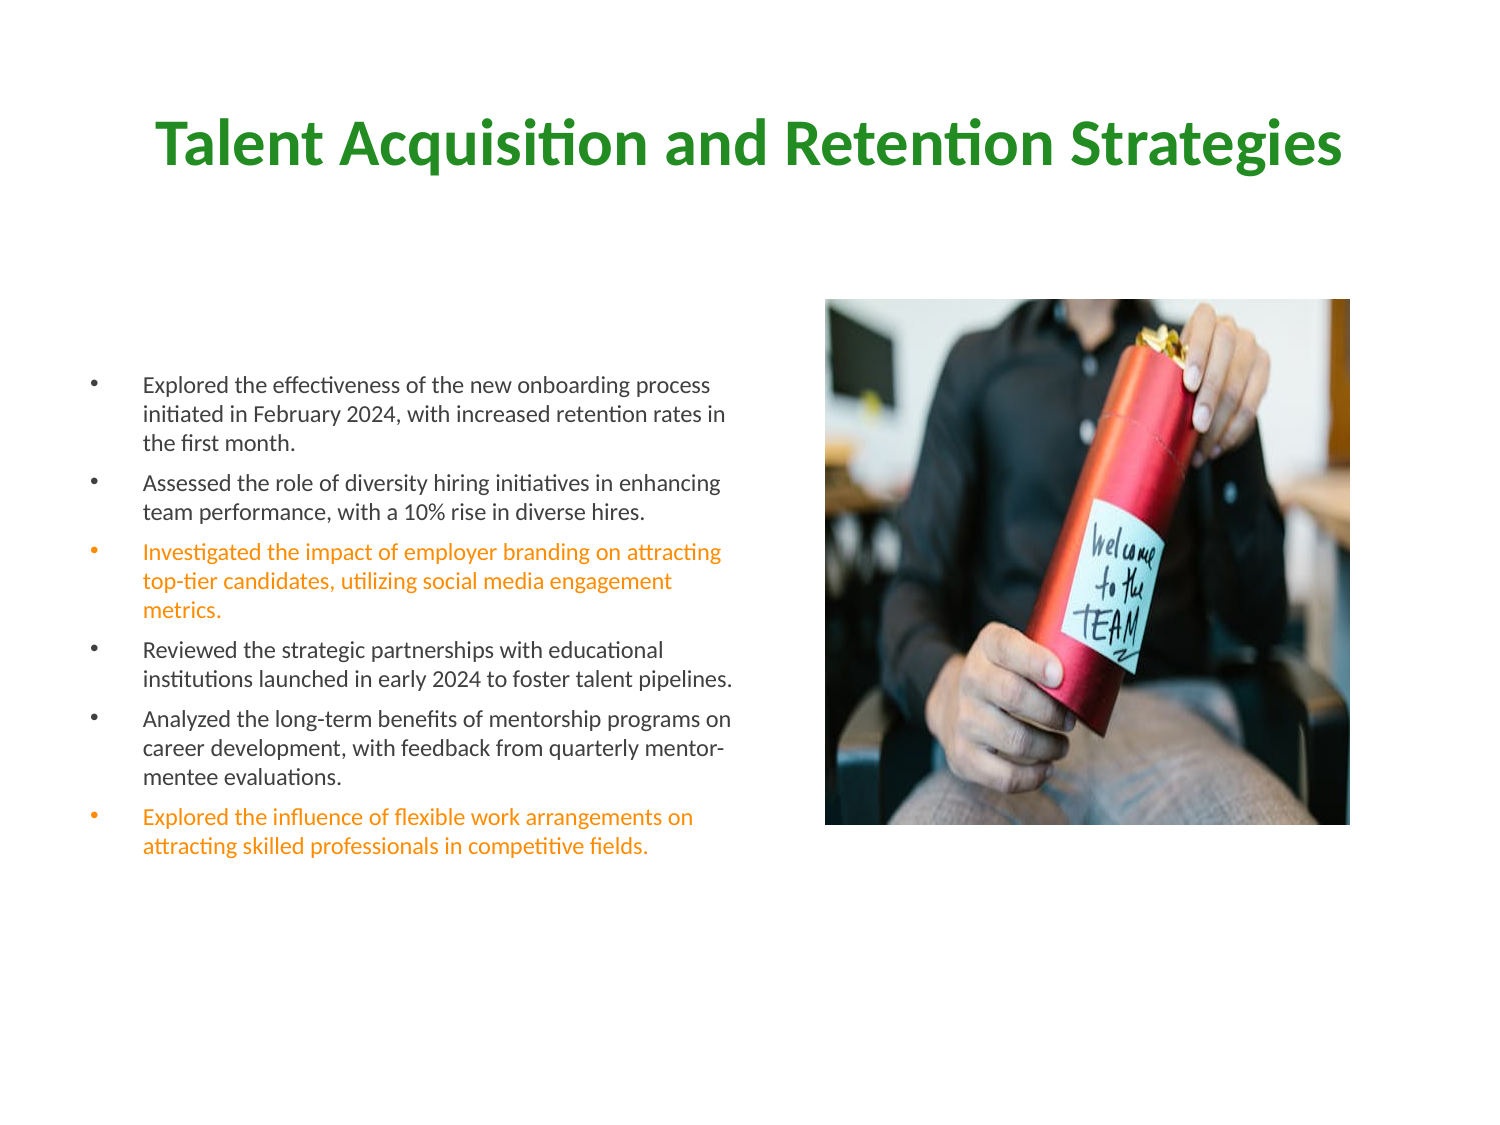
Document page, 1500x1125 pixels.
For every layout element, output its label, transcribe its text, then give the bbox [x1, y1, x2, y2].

picture [824, 299, 1351, 826]
title Talent Acquisition and Retention Strategies [75, 45, 1425, 233]
list Explored the effectiveness of the new onboarding process initiated in February 2024, with increased retention rates in the first month. Assessed the role of diversity hiring initiatives in enhancing team performance, with a 10% rise in diverse hires. Investigated the impact of employer branding on attracting top-tier candidates, utilizing social media engagement metrics. Reviewed the strategic partnerships with educational institutions launched in early 2024 to foster talent pipelines. Analyzed the long-term benefits of mentorship programs on career development, with feedback from quarterly mentor-mentee evaluations. Explored the influence of flexible work arrangements on attracting skilled professionals in competitive fields. [75, 298, 750, 899]
